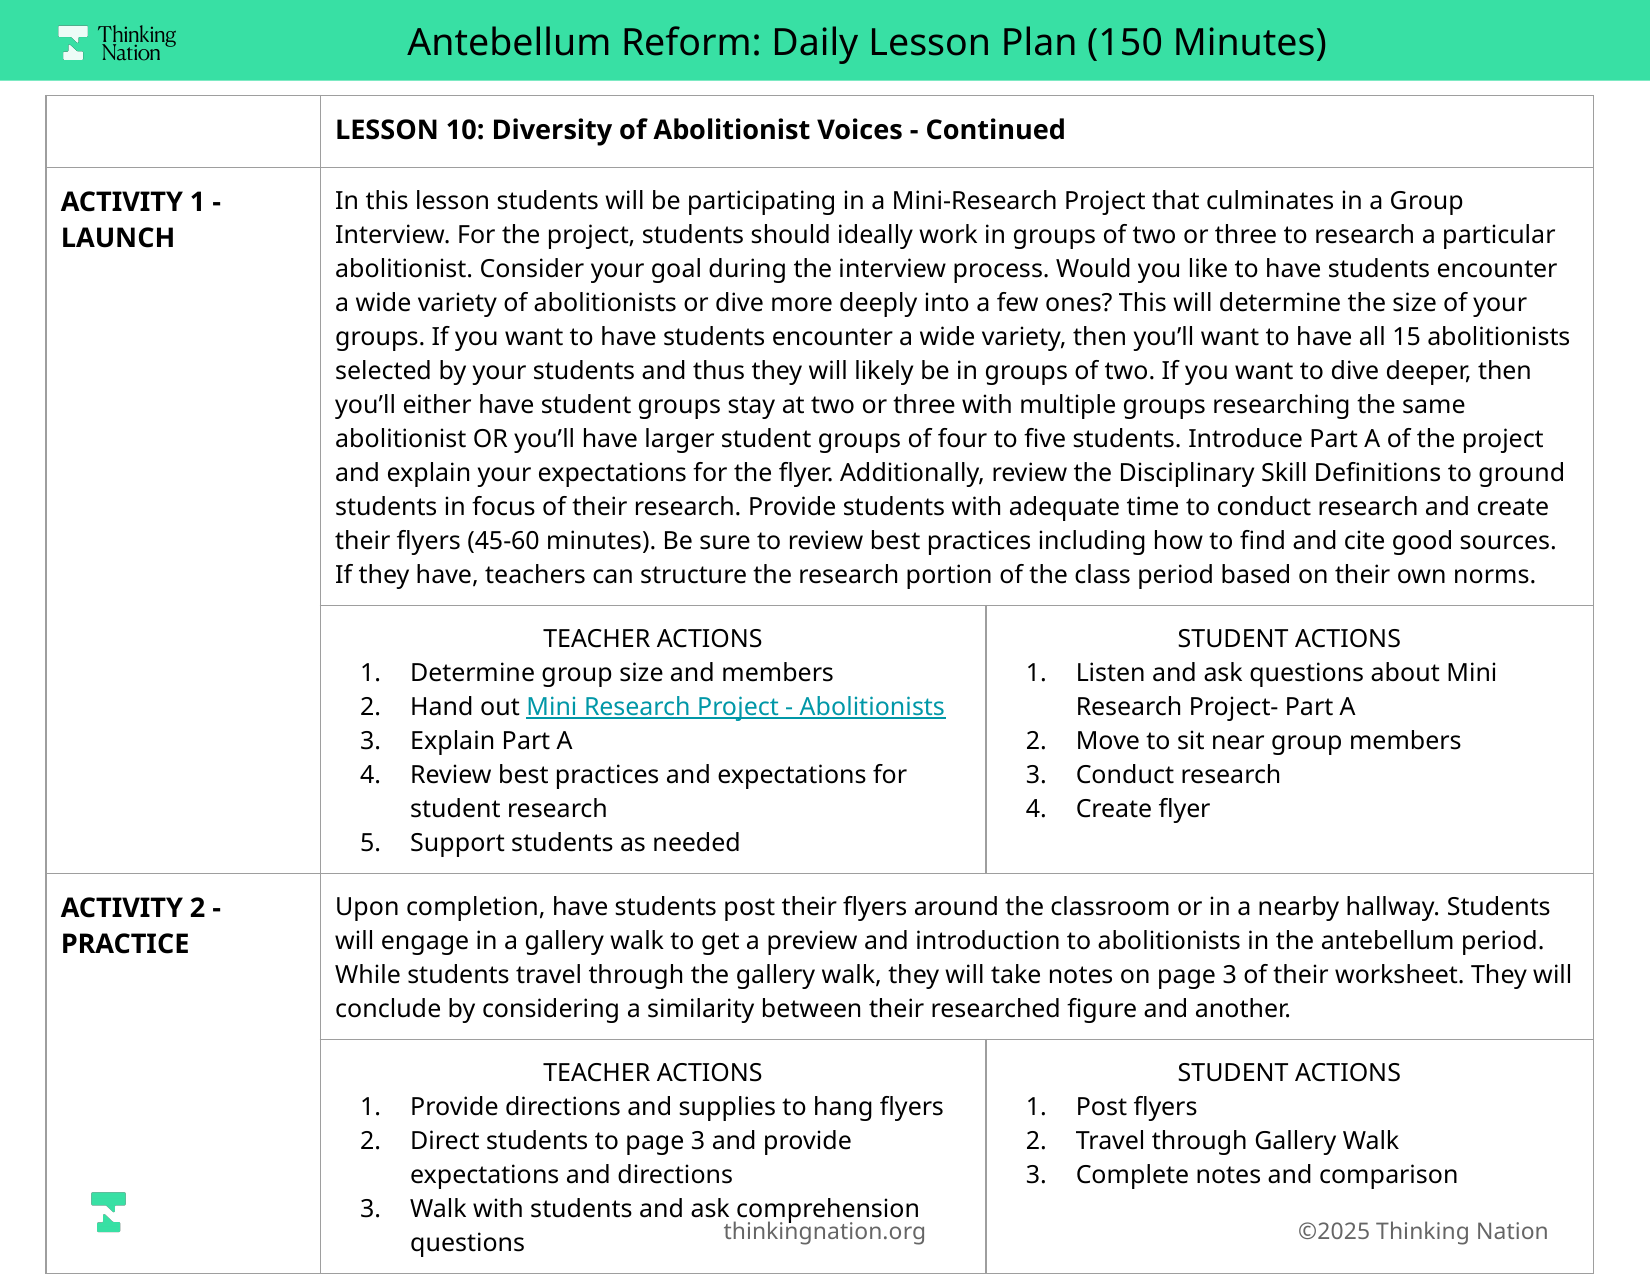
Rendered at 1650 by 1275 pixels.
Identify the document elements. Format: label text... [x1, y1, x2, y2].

table_header [47, 96, 320, 167]
table_cell STUDENT ACTIONS Listen and ask questions about Mini Research Project- Part A Move to sit near group members Conduct research Create flyer [987, 606, 1593, 873]
table_cell TEACHER ACTIONS Provide directions and supplies to hang flyers Direct students to page 3 and provide expectations and directions Walk with students and ask comprehension questions [321, 1040, 985, 1273]
table_cell ACTIVITY 2 - PRACTICE [47, 874, 320, 1273]
table_cell In this lesson students will be participating in a Mini-Research Project that culminates in a Group Interview. For the project, students should ideally work in groups of two or three to research a particular abolitionist. Consider your goal during the interview process. Would you like to have students encounter a wide variety of abolitionists or dive more deeply into a few ones? This will determine the size of your groups. If you want to have students encounter a wide variety, then you’ll want to have all 15 abolitionists selected by your students and thus they will likely be in groups of two. If you want to dive deeper, then you’ll either have student groups stay at two or three with multiple groups researching the same abolitionist OR you’ll have larger student groups of four to five students. Introduce Part A of the project and explain your expectations for the flyer. Additionally, review the Disciplinary Skill Definitions to ground students in focus of their research. Provide students with adequate time to conduct research and create their flyers (45-60 minutes). Be sure to review best practices including how to find and cite good sources. If they have, teachers can structure the research portion of the class period based on their own norms. [321, 168, 1593, 605]
table_cell Upon completion, have students post their flyers around the classroom or in a nearby hallway. Students will engage in a gallery walk to get a preview and introduction to abolitionists in the antebellum period. While students travel through the gallery walk, they will take notes on page 3 of their worksheet. They will conclude by considering a similarity between their researched figure and another. [321, 874, 1593, 1039]
text_box Antebellum Reform: Daily Lesson Plan (150 Minutes) [0, 0, 1650, 81]
table_cell TEACHER ACTIONS Determine group size and members Hand out Mini Research Project - Abolitionists Explain Part A Review best practices and expectations for student research Support students as needed [321, 606, 985, 873]
picture [45, 14, 180, 85]
table_cell ACTIVITY 1 - LAUNCH [47, 168, 320, 873]
table_header LESSON 10: Diversity of Abolitionist Voices - Continued [321, 96, 1593, 167]
picture [80, 1184, 136, 1240]
table_cell STUDENT ACTIONS Post flyers Travel through Gallery Walk Complete notes and comparison [987, 1040, 1593, 1273]
